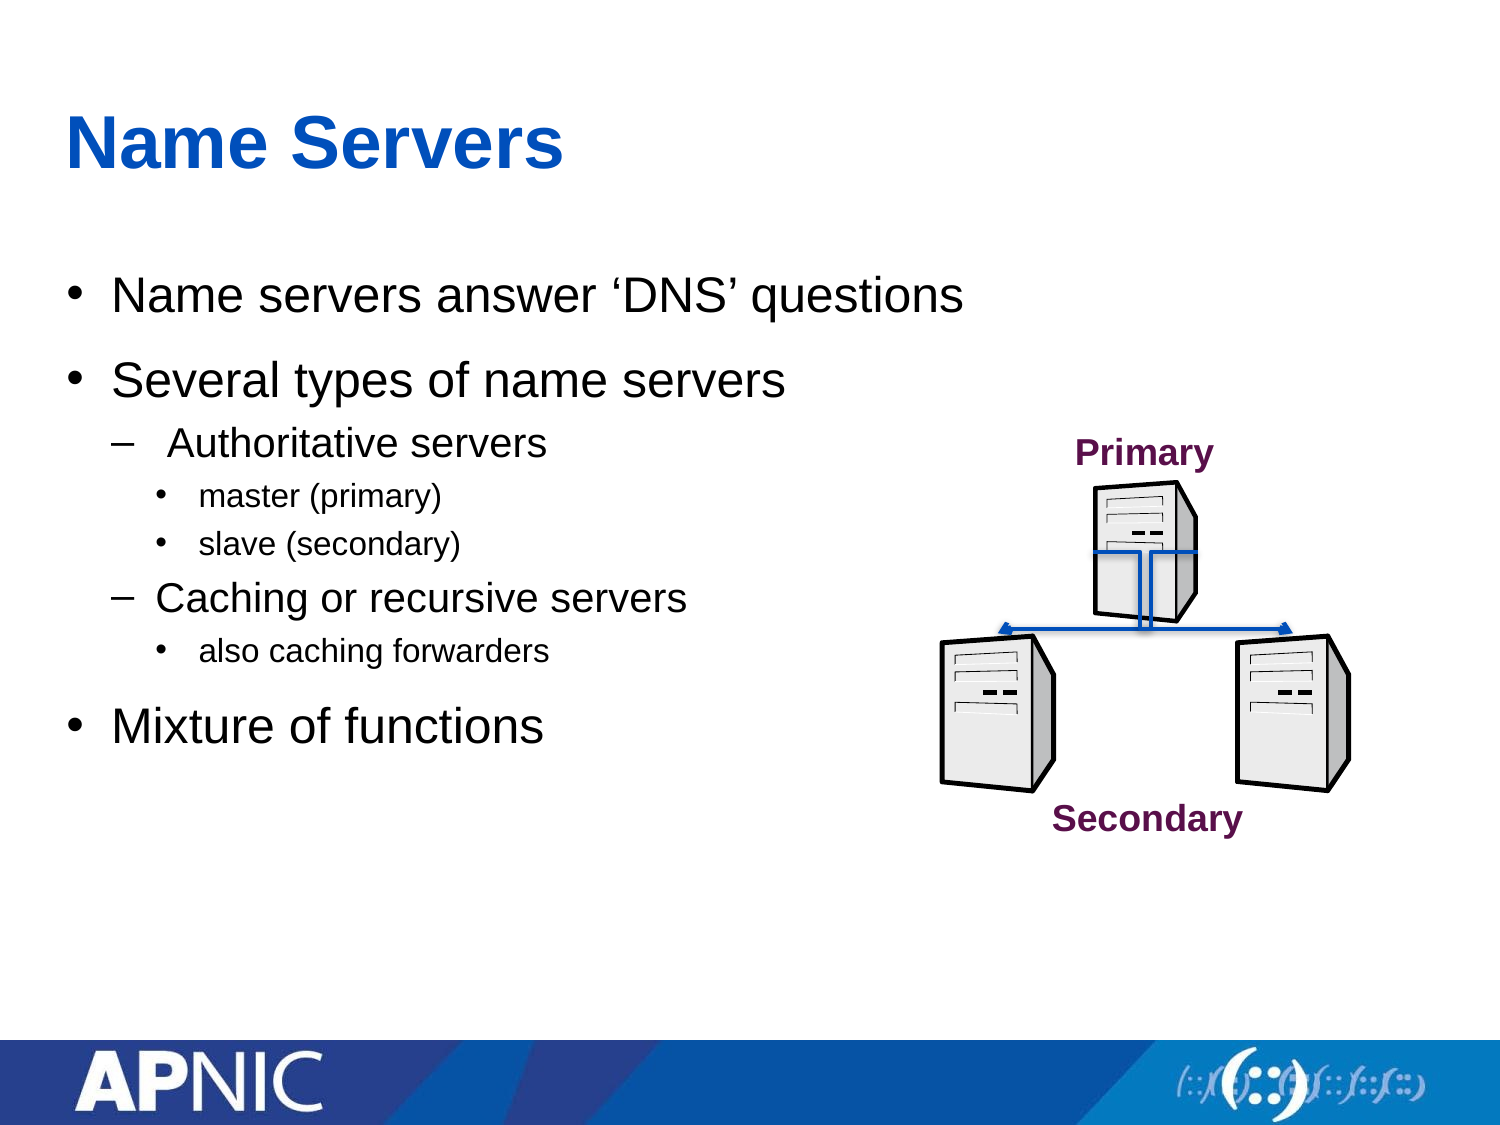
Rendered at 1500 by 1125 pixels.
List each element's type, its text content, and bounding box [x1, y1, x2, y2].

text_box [1197, 551, 1294, 634]
title Name Servers [64, 45, 1436, 233]
picture [0, 1040, 1500, 1125]
picture [938, 633, 1057, 795]
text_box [997, 551, 1093, 634]
picture [1092, 479, 1199, 625]
text_box Primary [1060, 420, 1230, 481]
list Name servers answer ‘DNS’ questions Several types of name servers Authoritative servers master (primary) slave (secondary) Caching or recursive servers also caching forwarders Mixture of functions [66, 262, 1437, 1012]
text_box Secondary [1037, 786, 1259, 847]
picture [1234, 632, 1352, 794]
